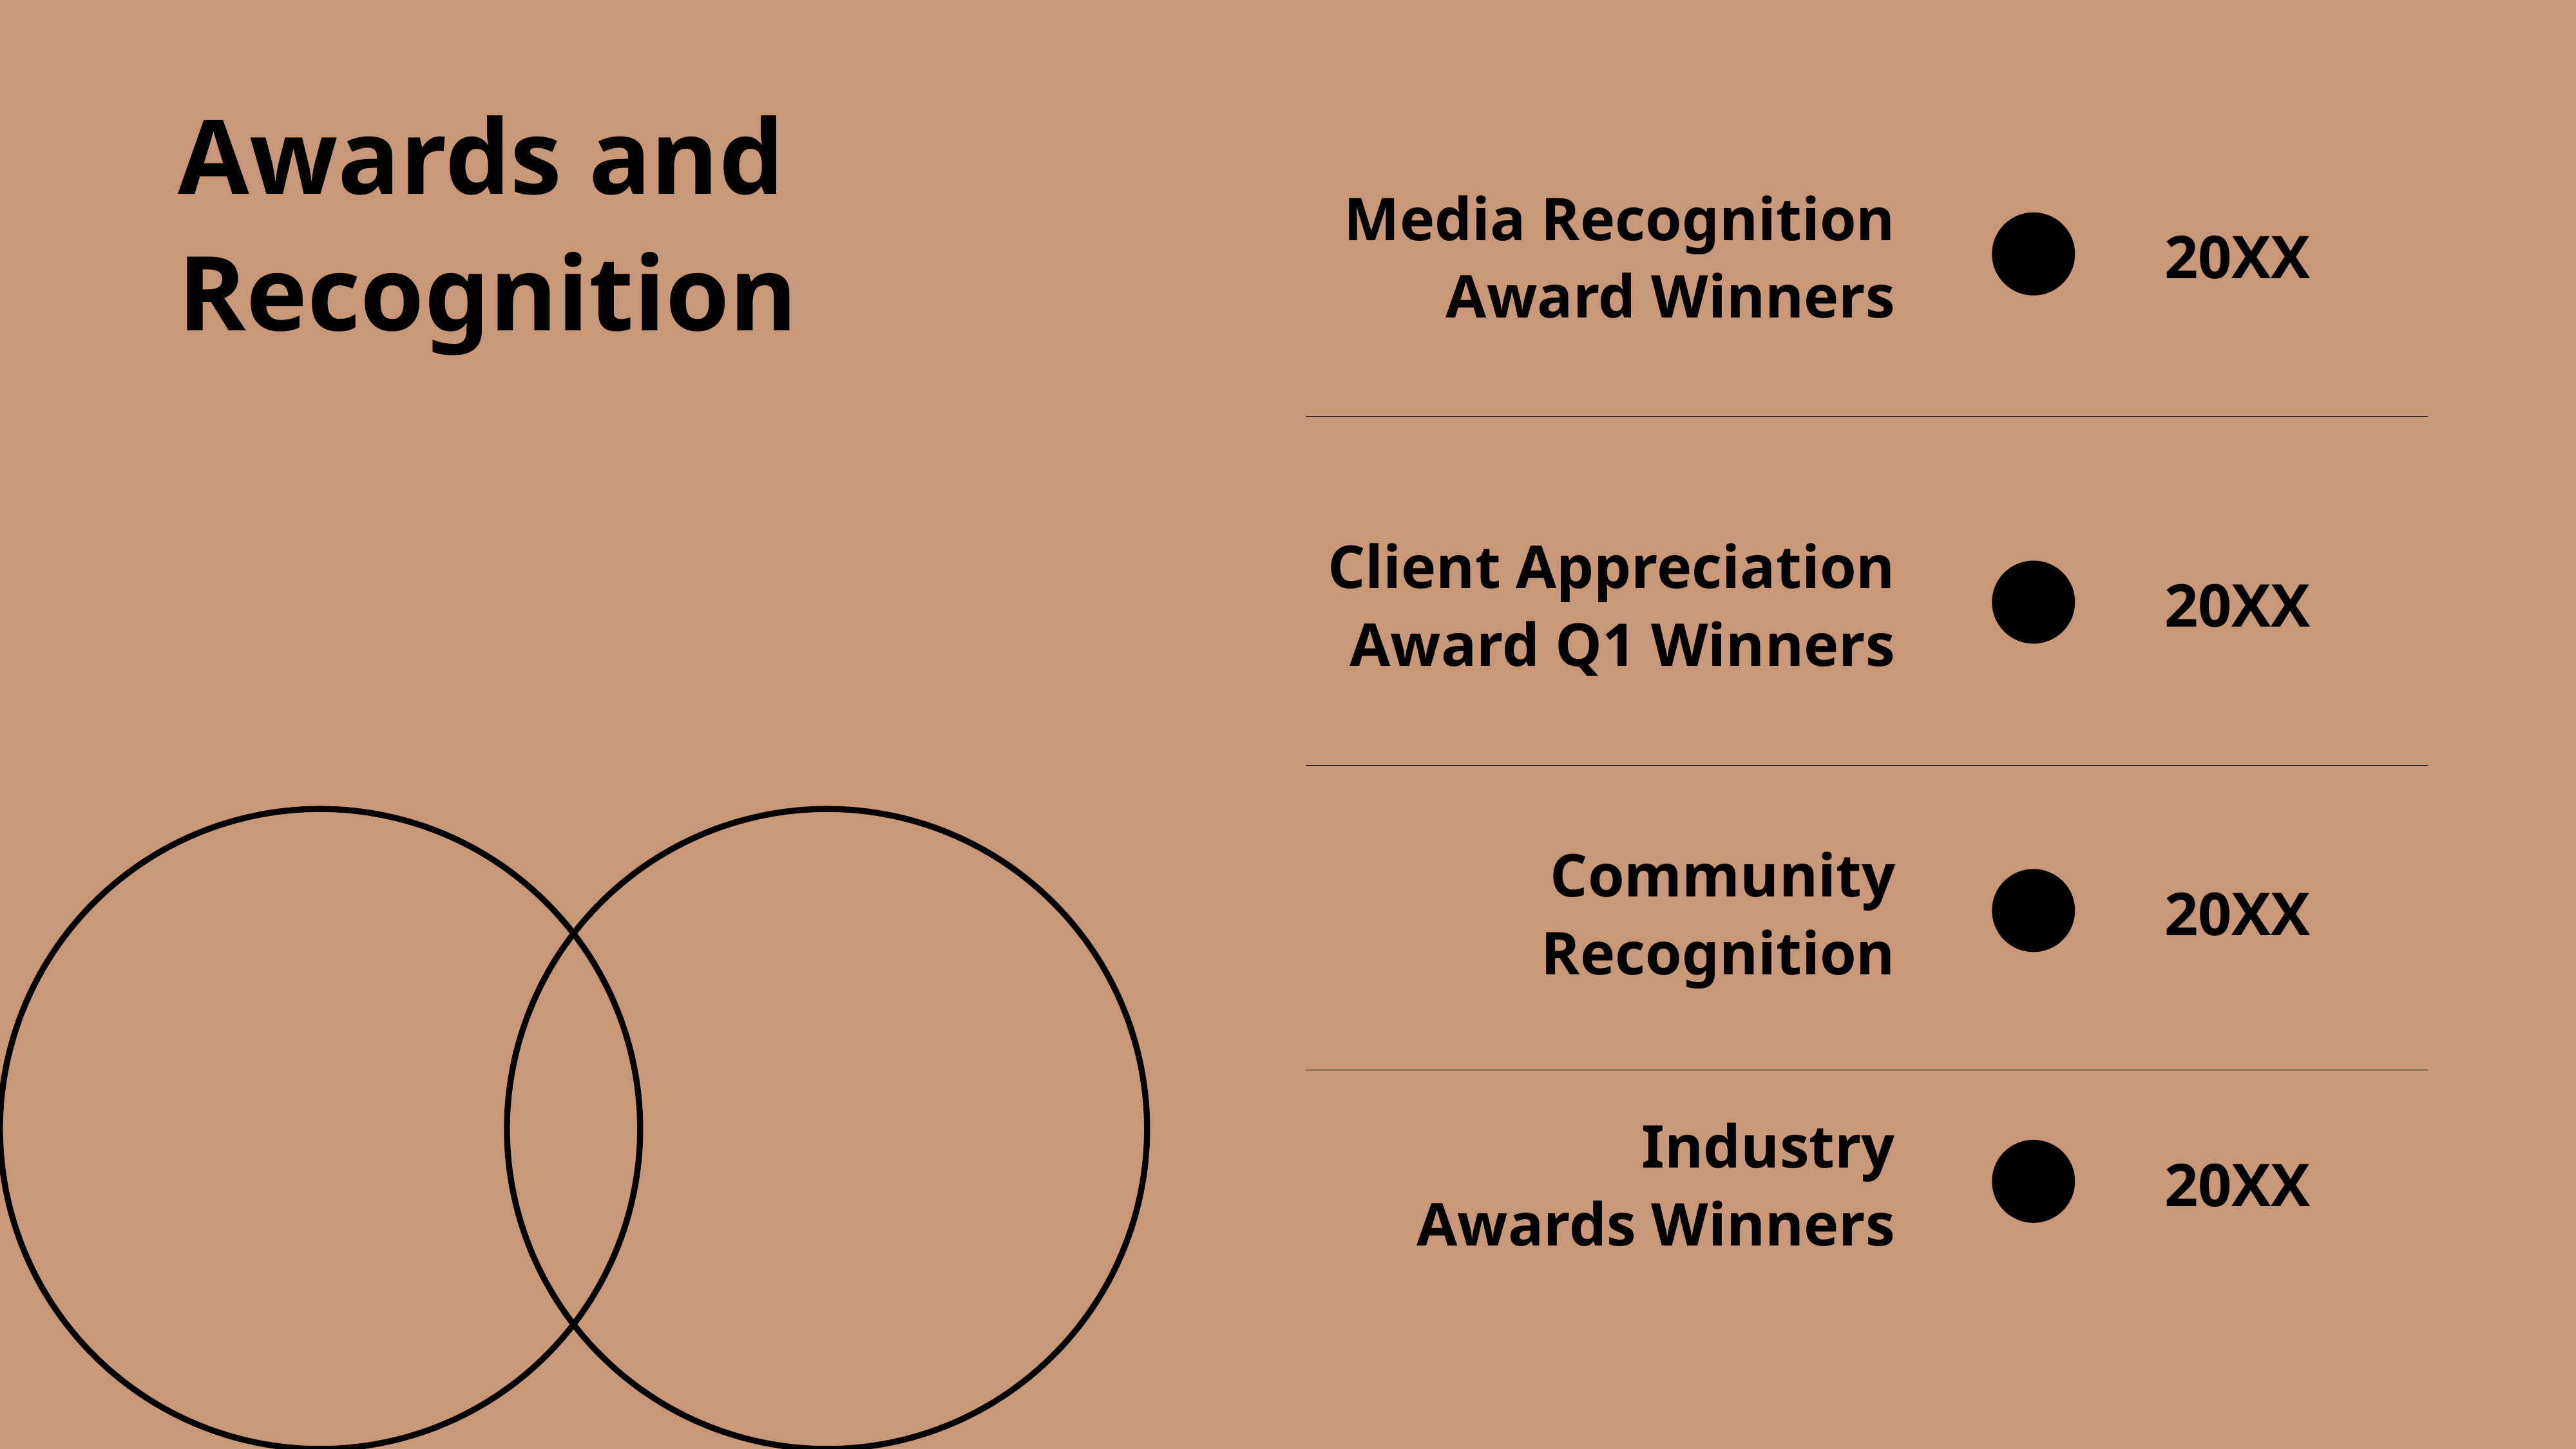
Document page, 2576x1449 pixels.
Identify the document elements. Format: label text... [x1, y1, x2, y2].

text_box [1991, 868, 2076, 953]
text_box Awards and Recognition [168, 73, 854, 356]
text_box 20XX [2155, 556, 2410, 644]
text_box Community Recognition [1305, 826, 1905, 992]
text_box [253, 555, 894, 1449]
text_box 20XX [2155, 1135, 2410, 1223]
text_box 20XX [2155, 864, 2410, 952]
text_box Client Appreciation Award Q1 Winners [1305, 517, 1905, 683]
text_box Media Recognition Award Winners [1305, 169, 1905, 335]
text_box [1991, 211, 2076, 296]
text_box [1991, 560, 2076, 645]
text_box 20XX [2155, 207, 2410, 296]
text_box Industry Awards Winners [1305, 1097, 1905, 1262]
text_box [1991, 1139, 2076, 1224]
